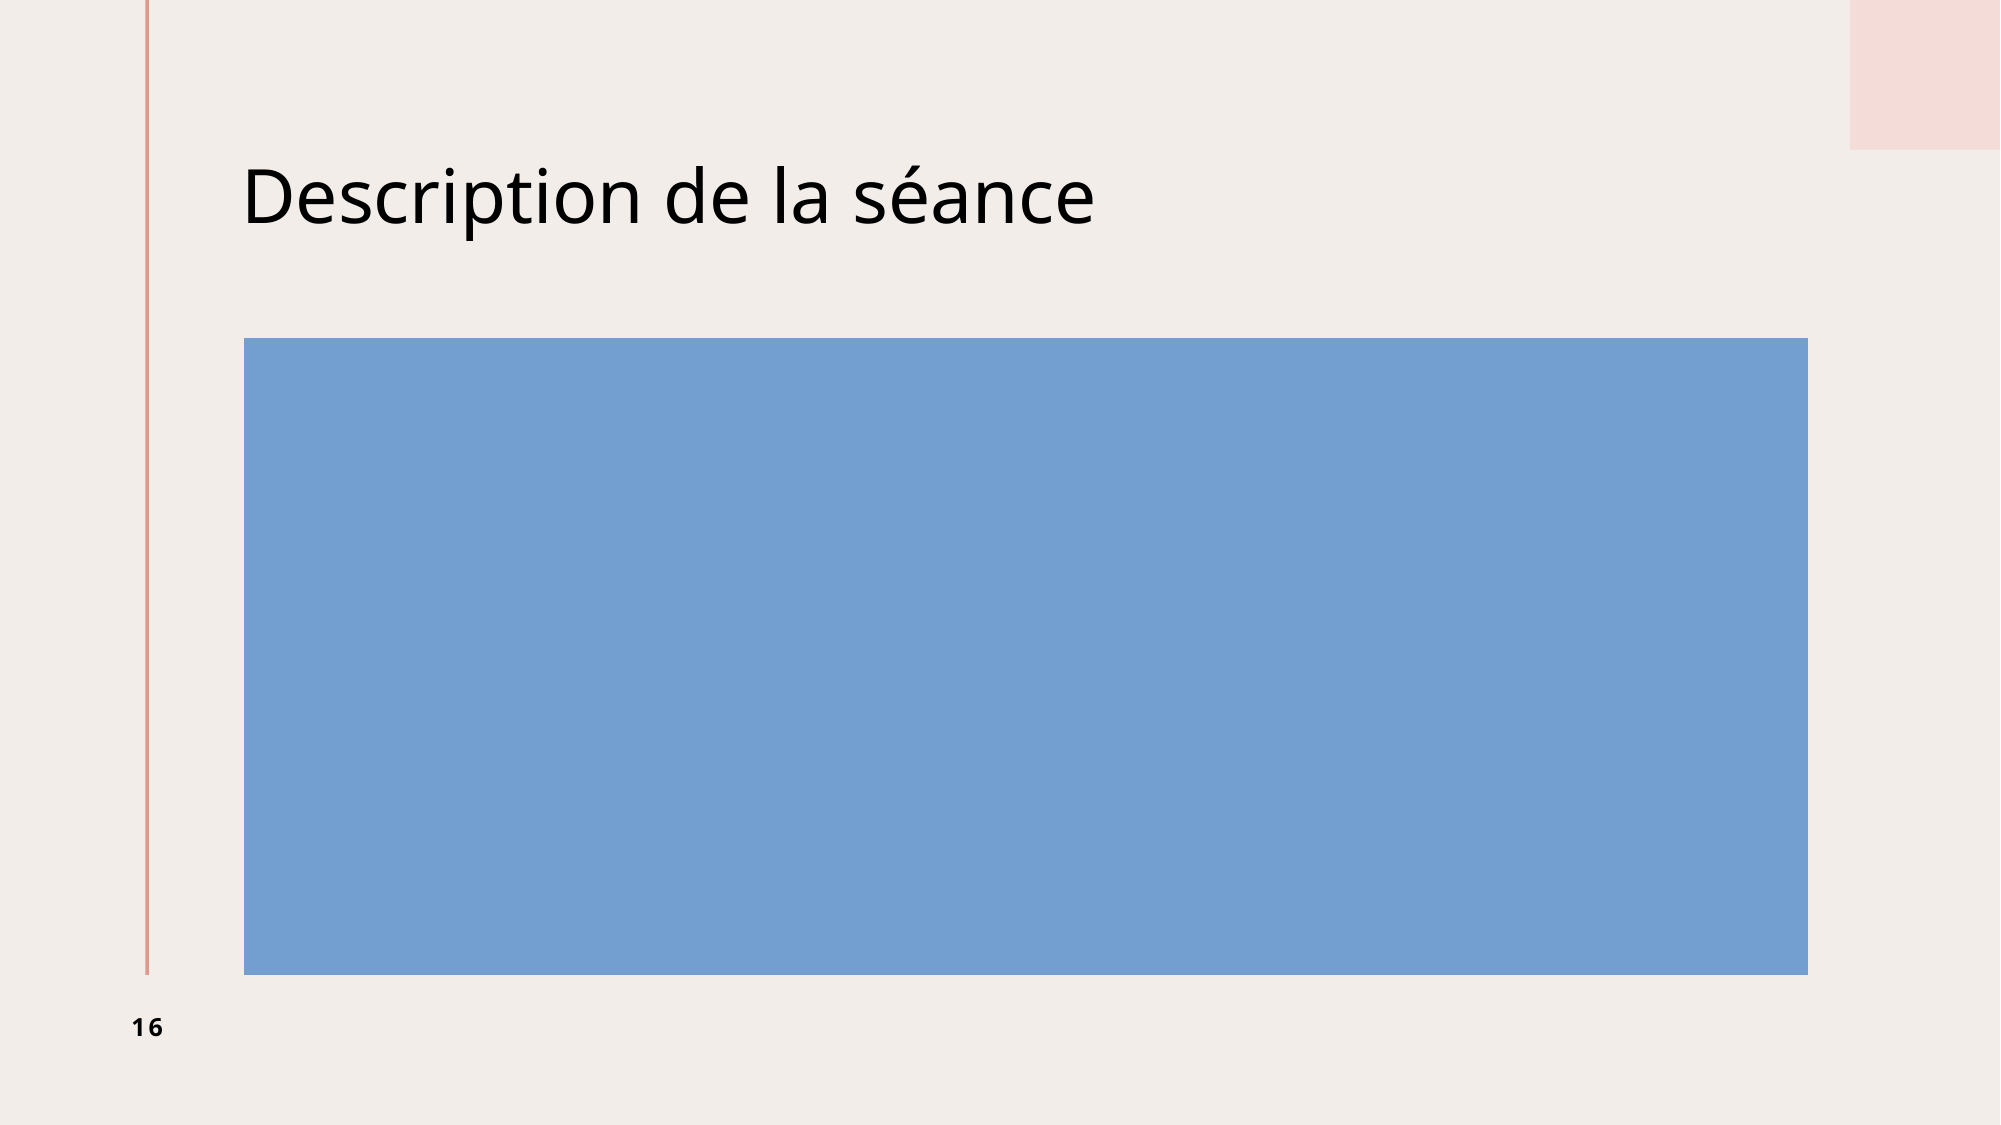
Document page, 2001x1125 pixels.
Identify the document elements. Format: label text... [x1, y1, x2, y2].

slide_number 16 [67, 975, 227, 1082]
title Description de la séance [240, 82, 1850, 317]
